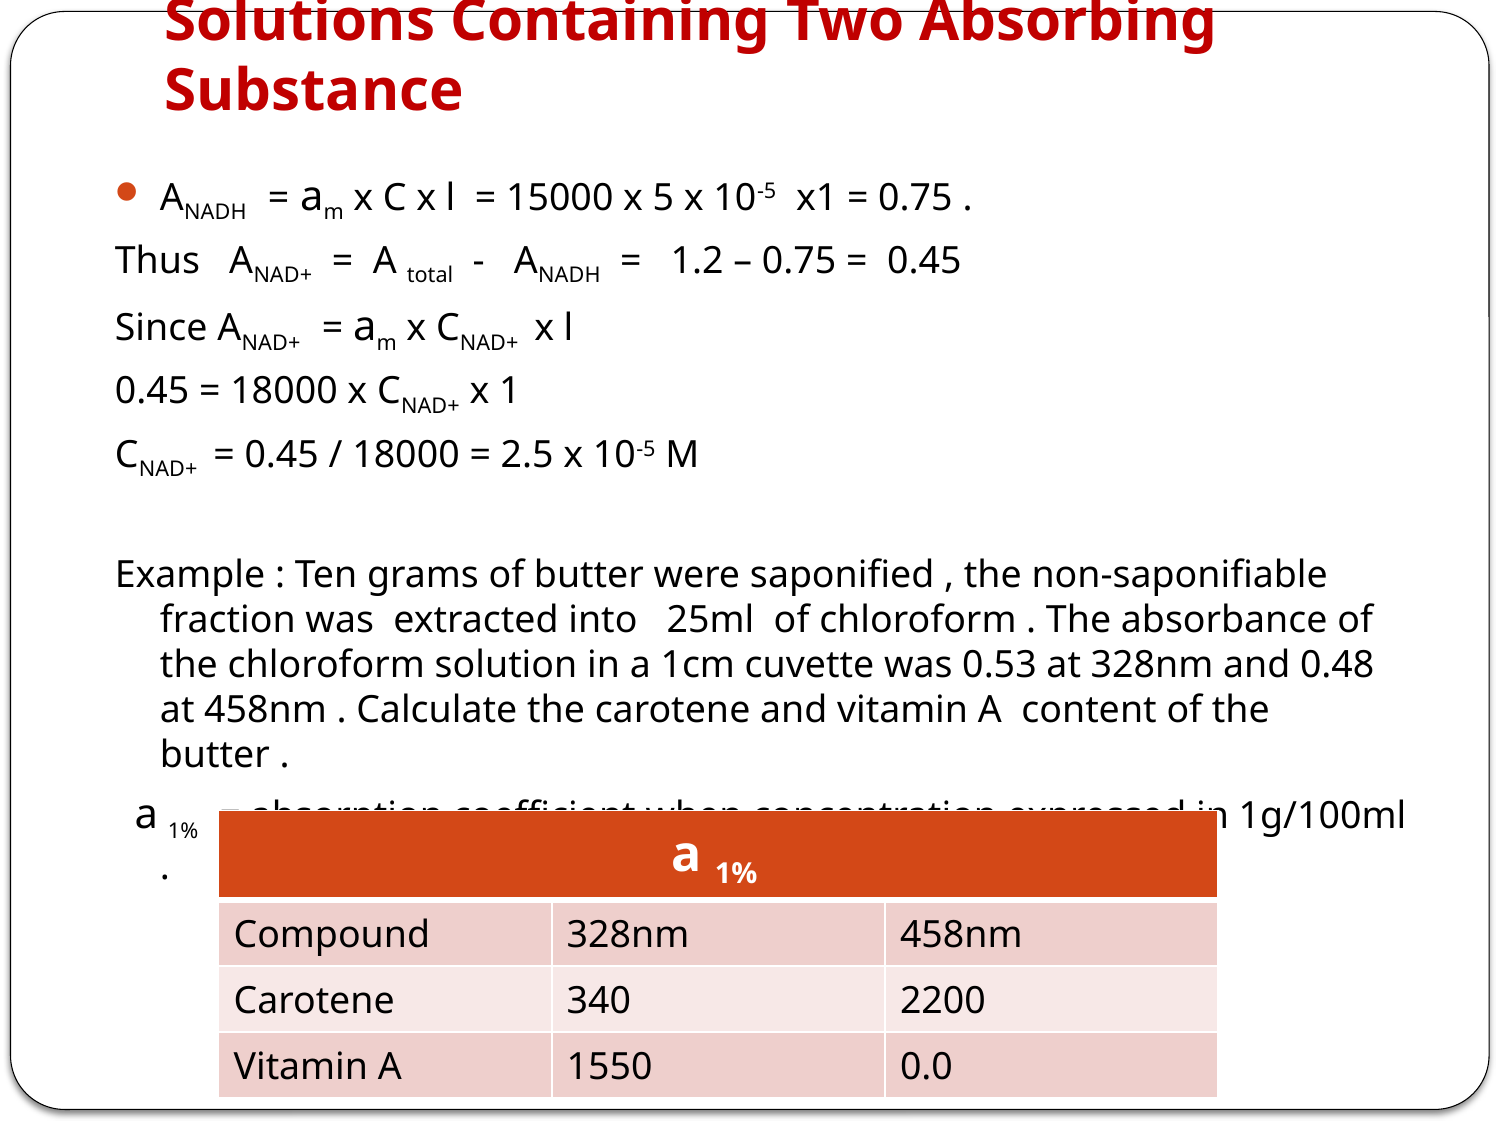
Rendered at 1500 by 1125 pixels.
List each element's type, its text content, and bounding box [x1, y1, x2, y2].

table_cell 1550 [553, 1033, 884, 1097]
table_cell 458nm [886, 903, 1217, 965]
table_cell 328nm [553, 903, 884, 965]
table_cell 2200 [886, 967, 1217, 1031]
table_cell 0.0 [886, 1033, 1217, 1097]
table_header a 1% [219, 811, 1217, 897]
table_cell Compound [219, 903, 551, 965]
table_cell 340 [553, 967, 884, 1031]
table_cell Vitamin A [219, 1033, 551, 1097]
table_cell Carotene [219, 967, 551, 1031]
title Solutions Containing Two Absorbing Substance [150, 45, 1425, 138]
list ANADH = am x C x l = 15000 x 5 x 10-5 x1 = 0.75 . Thus ANAD+ = A total - ANADH = 1.2 – 0.75 = 0.45 Since ANAD+ = am x CNAD+ x l 0.45 = 18000 x CNAD+ x 1 CNAD+ = 0.45 / 18000 = 2.5 x 10-5 M Example : Ten grams of butter were saponified , the non-saponifiable fraction was extracted into 25ml of chloroform . The absorbance of the chloroform solution in a 1cm cuvette was 0.53 at 328nm and 0.48 at 458nm . Calculate the carotene and vitamin A content of the butter . a 1% = absorption coefficient when concentration expressed in 1g/100ml . [100, 160, 1425, 1094]
